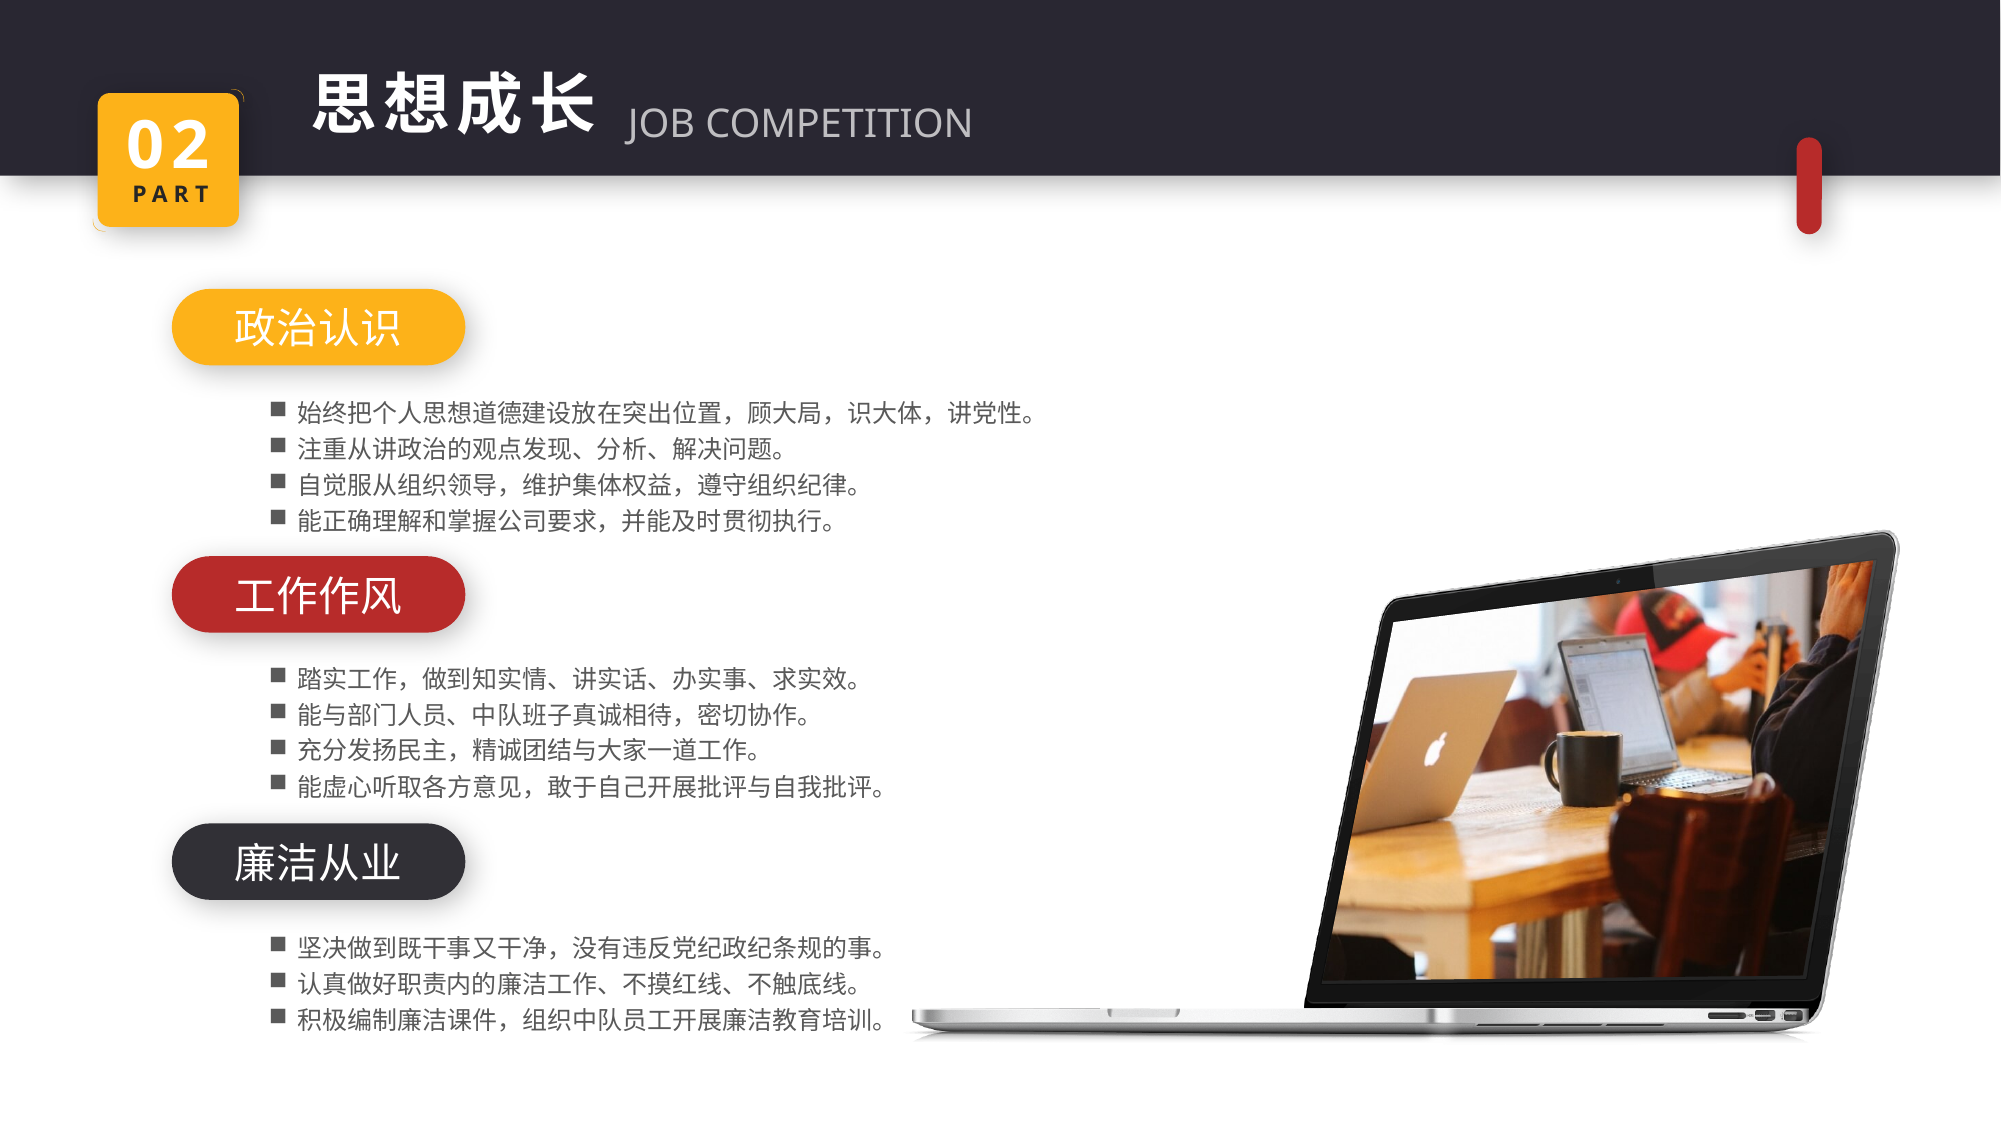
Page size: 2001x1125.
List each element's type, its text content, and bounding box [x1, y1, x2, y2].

text_box 坚决做到既干事又干净，没有违反党纪政纪条规的事。 认真做好职责内的廉洁工作、不摸红线、不触底线。 积极编制廉洁课件，组织中队员工开展廉洁教育培训。 [254, 919, 783, 1042]
text_box 政治认识 [170, 287, 467, 367]
text_box JOB COMPETITION [616, 92, 990, 151]
text_box 始终把个人思想道德建设放在突出位置，顾大局，识大体，讲党性。 注重从讲政治的观点发现、分析、解决问题。 自觉服从组织领导，维护集体权益，遵守组织纪律。 能正确理解和掌握公司要求，并能及时贯彻执行。 [254, 384, 1093, 544]
text_box 思想成长 [299, 56, 681, 148]
text_box 廉洁从业 [170, 822, 467, 901]
text_box 踏实工作，做到知实情、讲实话、办实事、求实效。 能与部门人员、中队班子真诚相待，密切协作。 充分发扬民主，精诚团结与大家一道工作。 能虚心听取各方意见，敢于自己开展批评与自我批评。 [254, 649, 783, 809]
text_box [783, 474, 1923, 1090]
text_box 工作作风 [170, 555, 467, 634]
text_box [92, 89, 248, 232]
